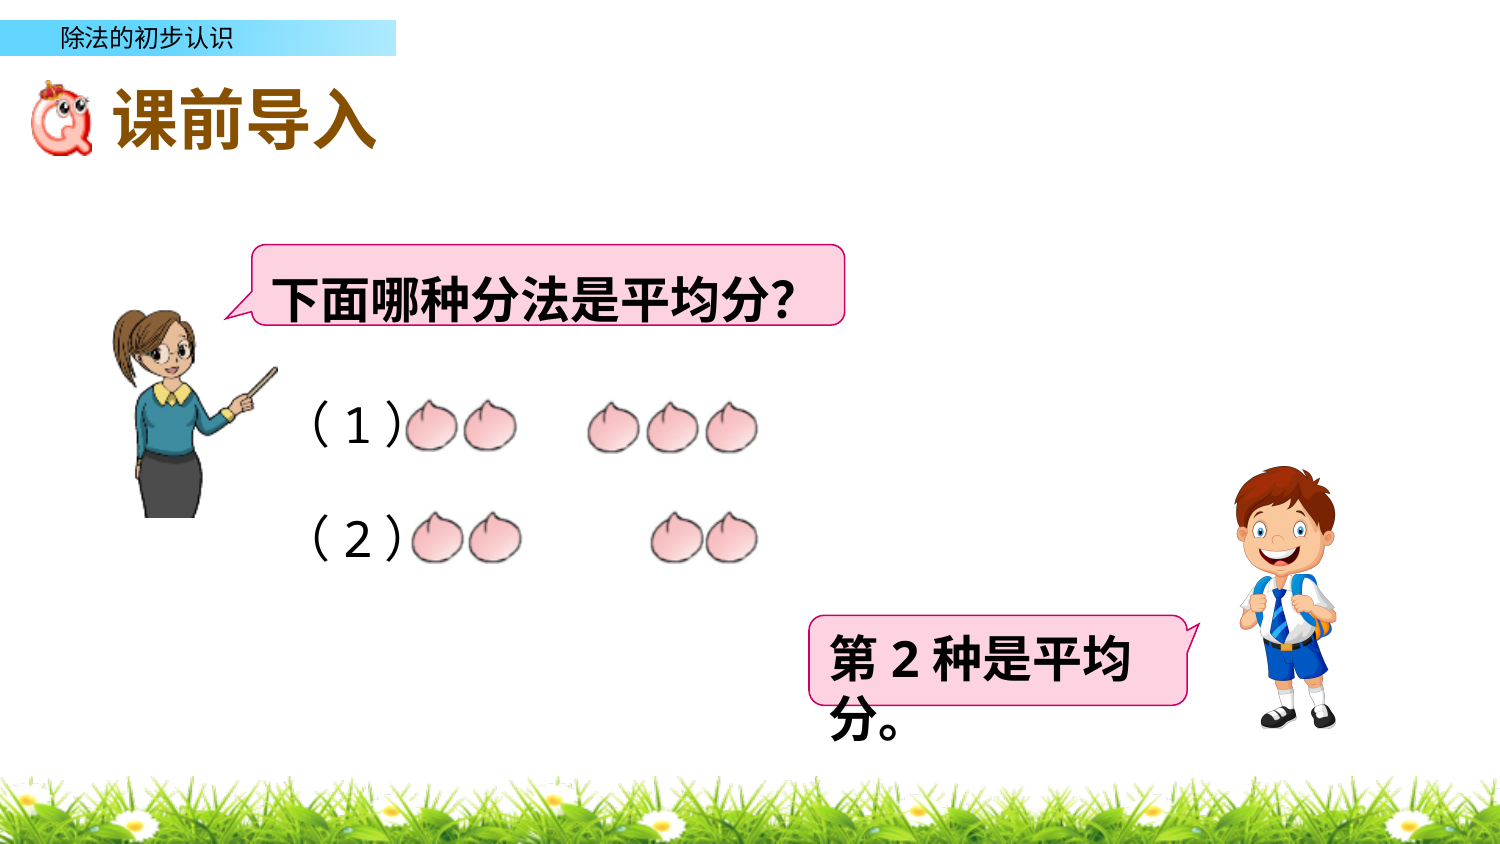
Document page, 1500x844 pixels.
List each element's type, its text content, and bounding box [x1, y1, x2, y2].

picture [111, 309, 278, 518]
text_box 课前导入 [100, 72, 404, 164]
text_box （2） [265, 499, 833, 575]
picture [648, 508, 762, 564]
text_box （1） [283, 386, 833, 462]
text_box 第2种是平均分。 [808, 615, 1199, 706]
text_box [224, 209, 1329, 363]
picture [31, 80, 92, 156]
picture [0, 776, 1500, 844]
picture [403, 395, 521, 452]
text_box 下面哪种分法是平均分？ [236, 244, 845, 326]
picture [1234, 466, 1337, 730]
picture [408, 508, 526, 564]
picture [584, 398, 762, 454]
